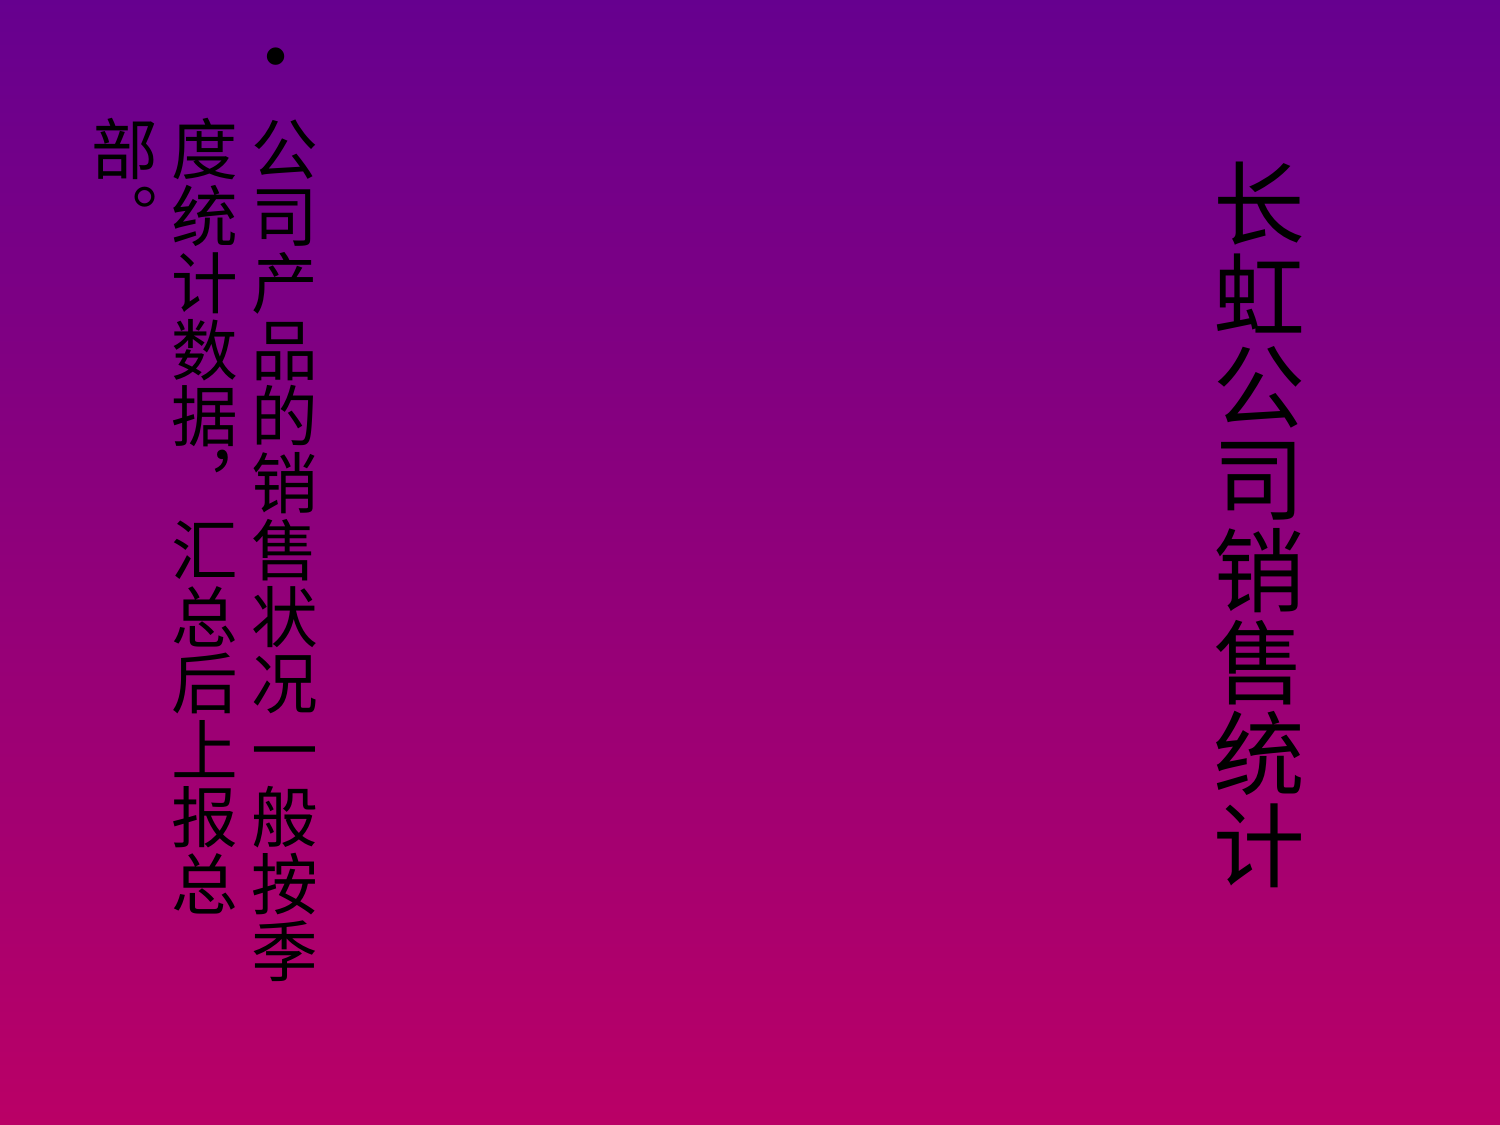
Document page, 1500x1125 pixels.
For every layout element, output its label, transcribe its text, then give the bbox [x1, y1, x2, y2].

list 公司产品的销售状况一般按季度统计数据，汇总后上报总部。 [74, 44, 1063, 1006]
title 长虹公司销售统计 [1087, 44, 1426, 1006]
